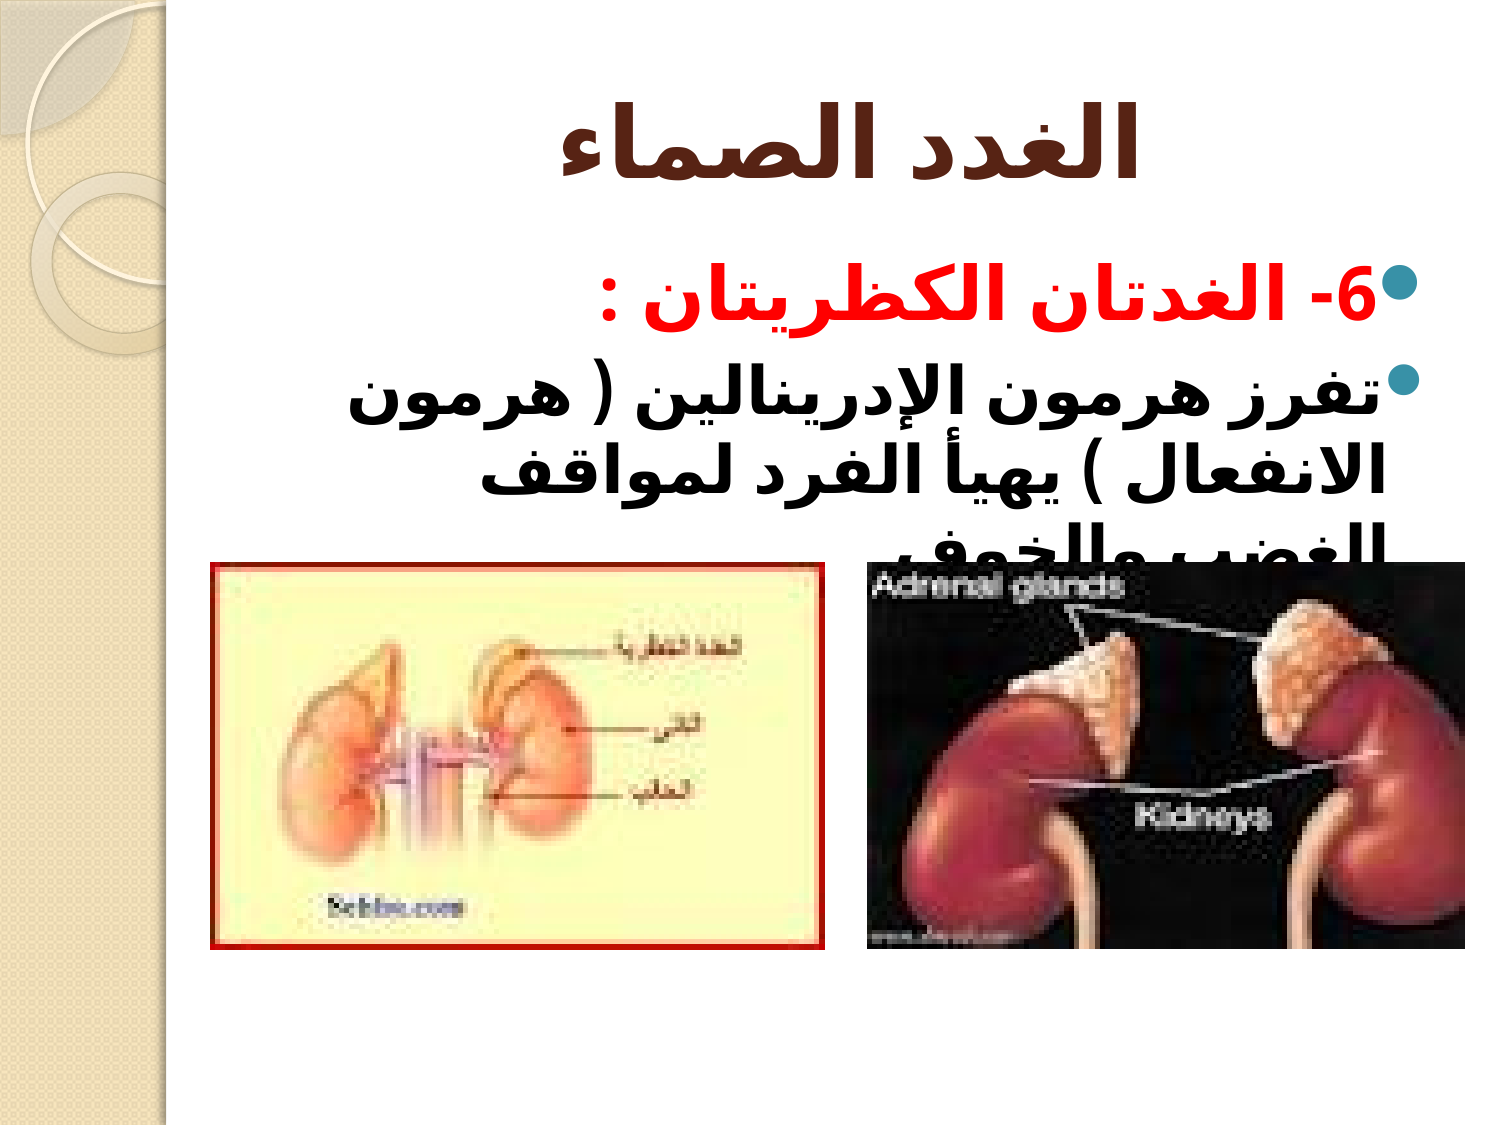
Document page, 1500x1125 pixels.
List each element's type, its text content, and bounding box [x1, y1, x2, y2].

title الغدد الصماء [235, 45, 1466, 233]
picture [210, 562, 825, 950]
list 6- الغدتان الكظريتان : تفرز هرمون الإدرينالين ( هرمون الانفعال ) يهيأ الفرد لمواقف الغضب والخوف. [235, 237, 1466, 1025]
picture [866, 562, 1465, 949]
